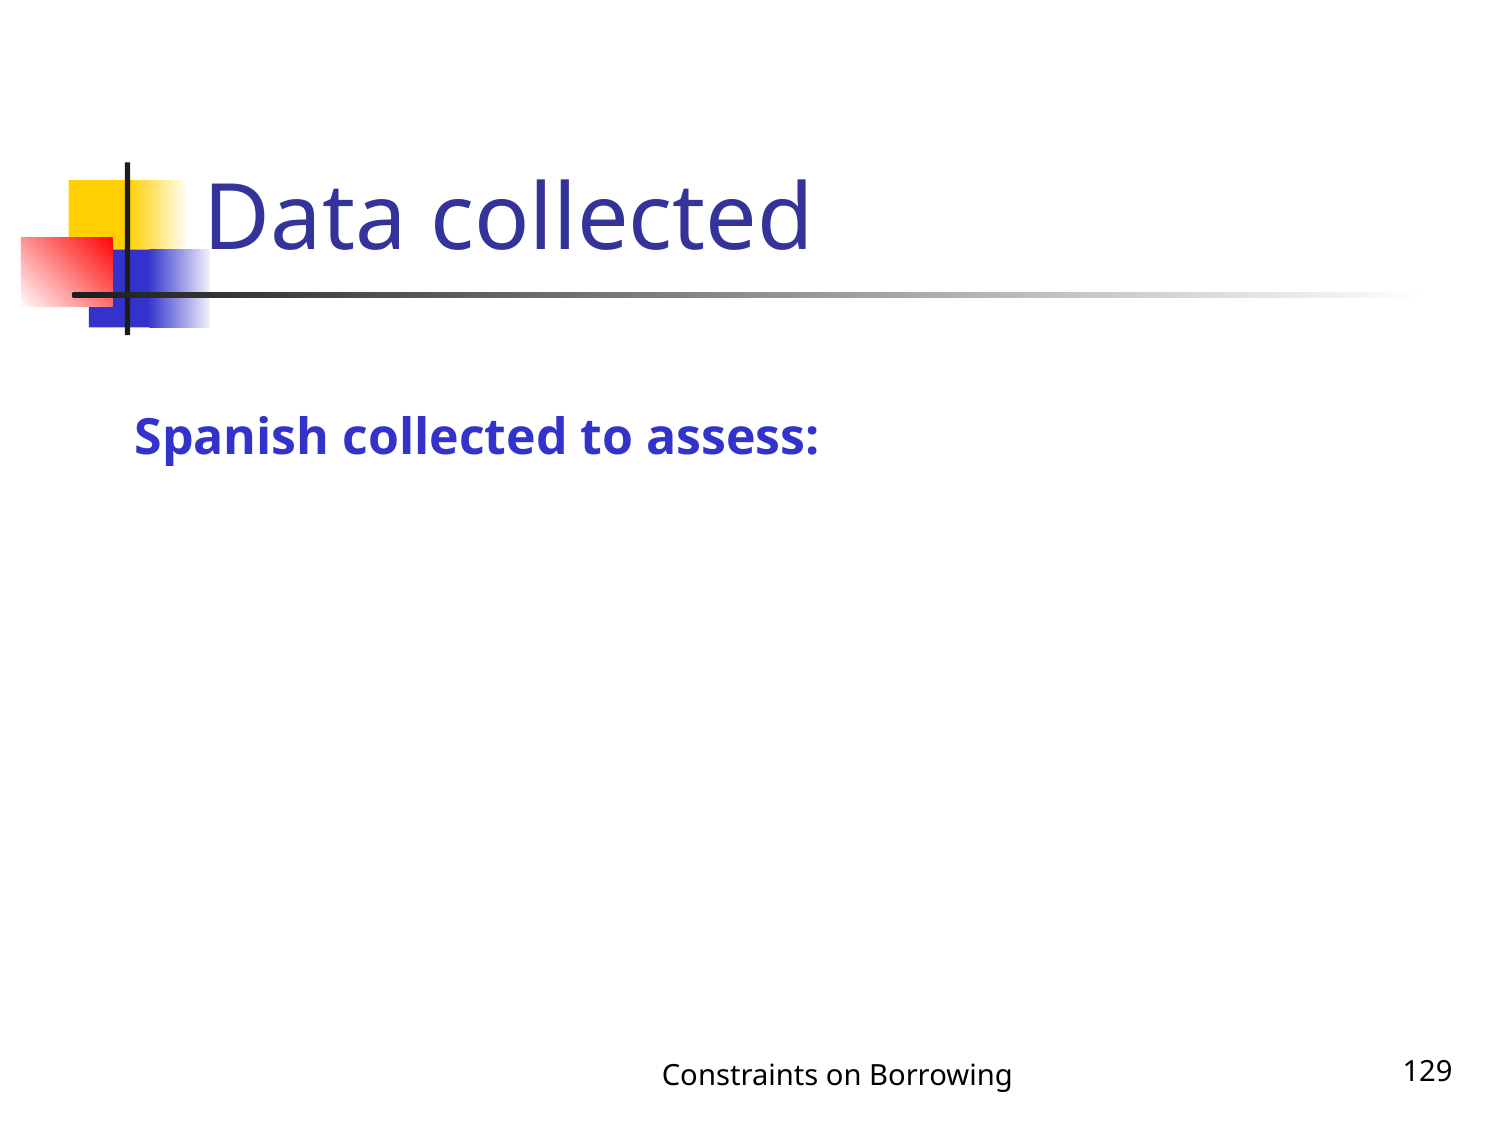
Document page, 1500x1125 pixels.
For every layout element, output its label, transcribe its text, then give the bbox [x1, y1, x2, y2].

slide_number 129 [1154, 1023, 1468, 1100]
footer Constraints on Borrowing [599, 1023, 1076, 1100]
title Data collected [188, 34, 1468, 276]
text_box Spanish collected to assess: [119, 397, 835, 532]
